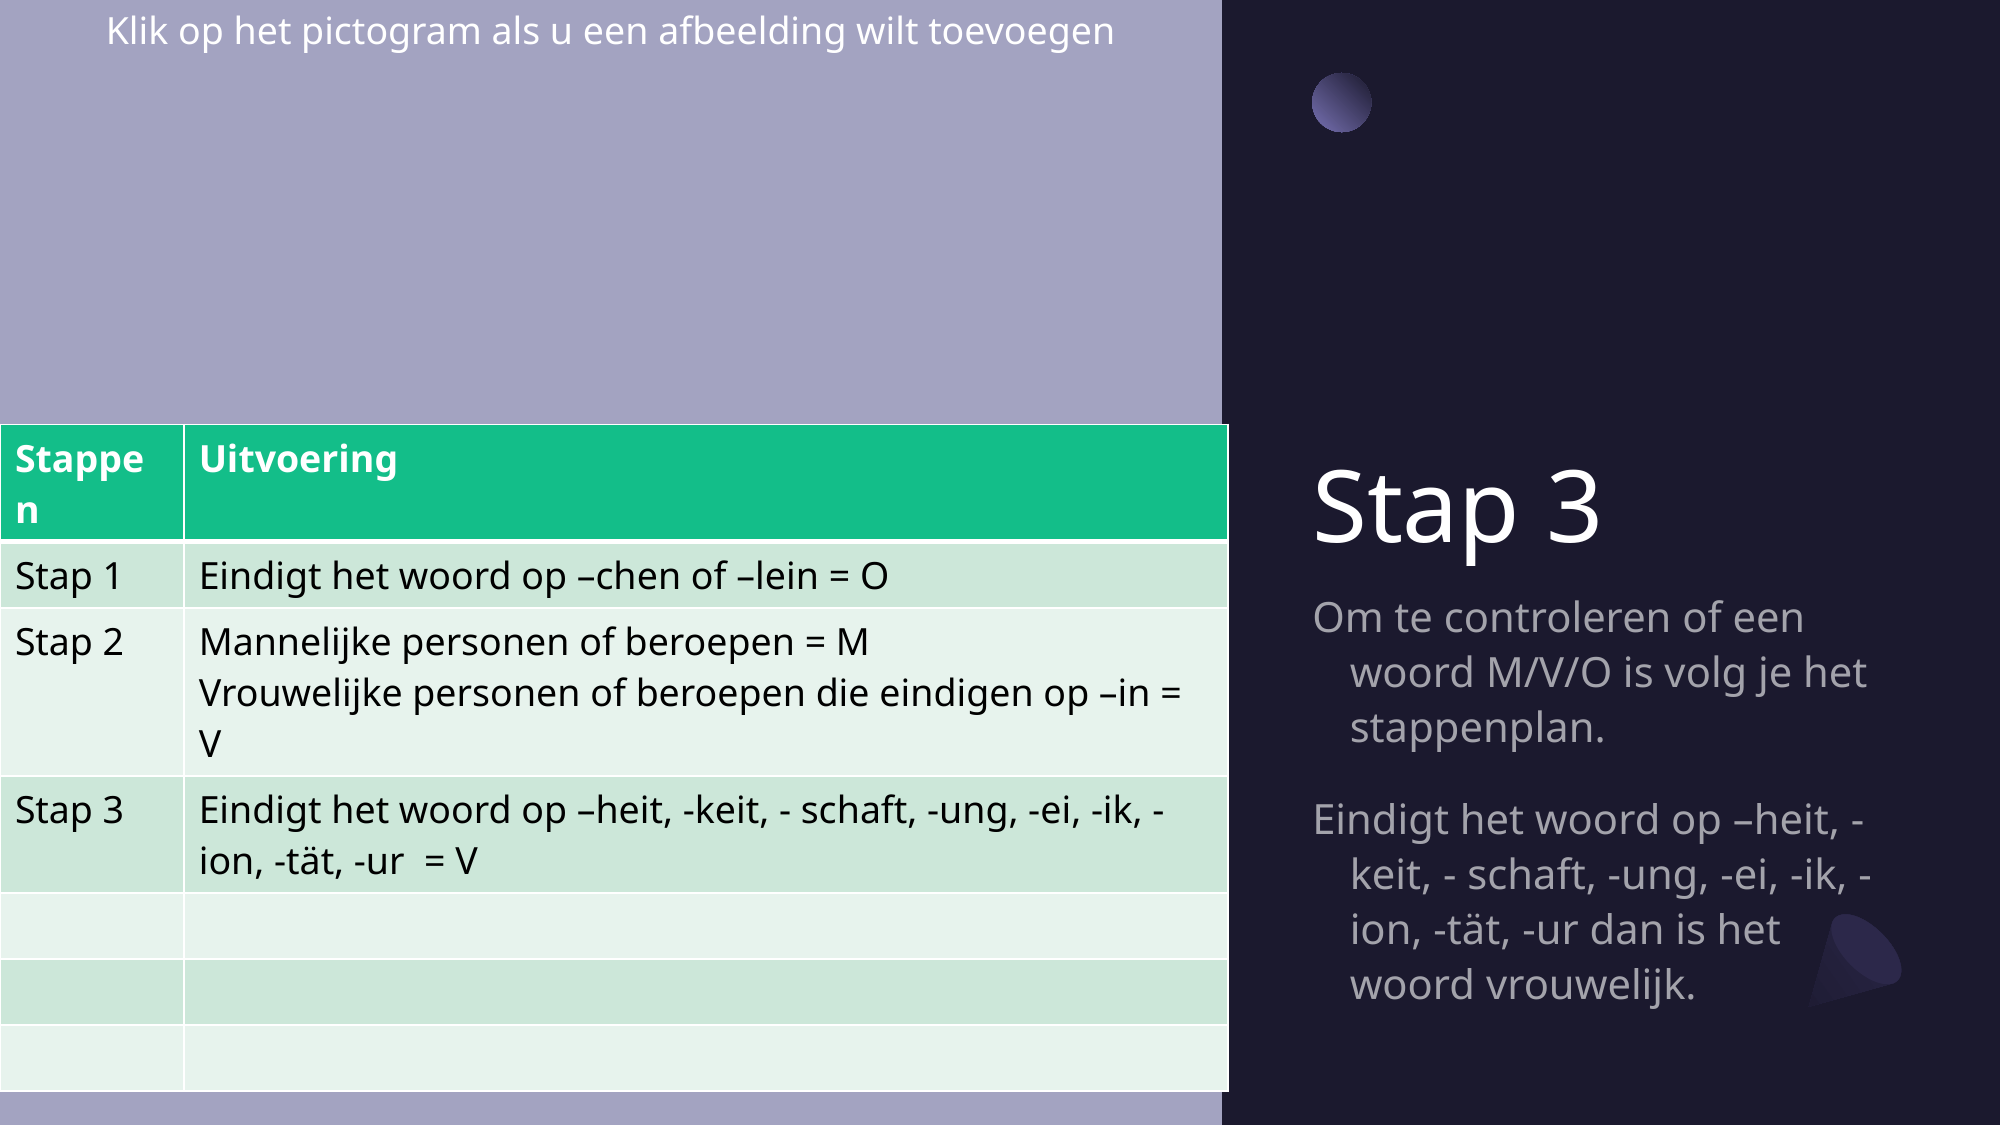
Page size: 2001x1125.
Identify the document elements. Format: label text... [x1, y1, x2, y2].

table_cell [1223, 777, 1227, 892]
table_cell [1223, 960, 1227, 1024]
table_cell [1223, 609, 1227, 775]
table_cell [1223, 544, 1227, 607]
title Stap 3 [1312, 172, 1898, 564]
table_cell [1223, 894, 1227, 958]
picture [0, 0, 1223, 1125]
table_header Uitvoering [1223, 425, 1227, 539]
list Om te controleren of een woord M/V/O is volg je het stappenplan. Eindigt het woord op –heit, -keit, - schaft, -ung, -ei, -ik, -ion, -tät, -ur dan is het woord vrouwelijk. [1312, 585, 1898, 1106]
table_cell [1223, 1026, 1227, 1090]
